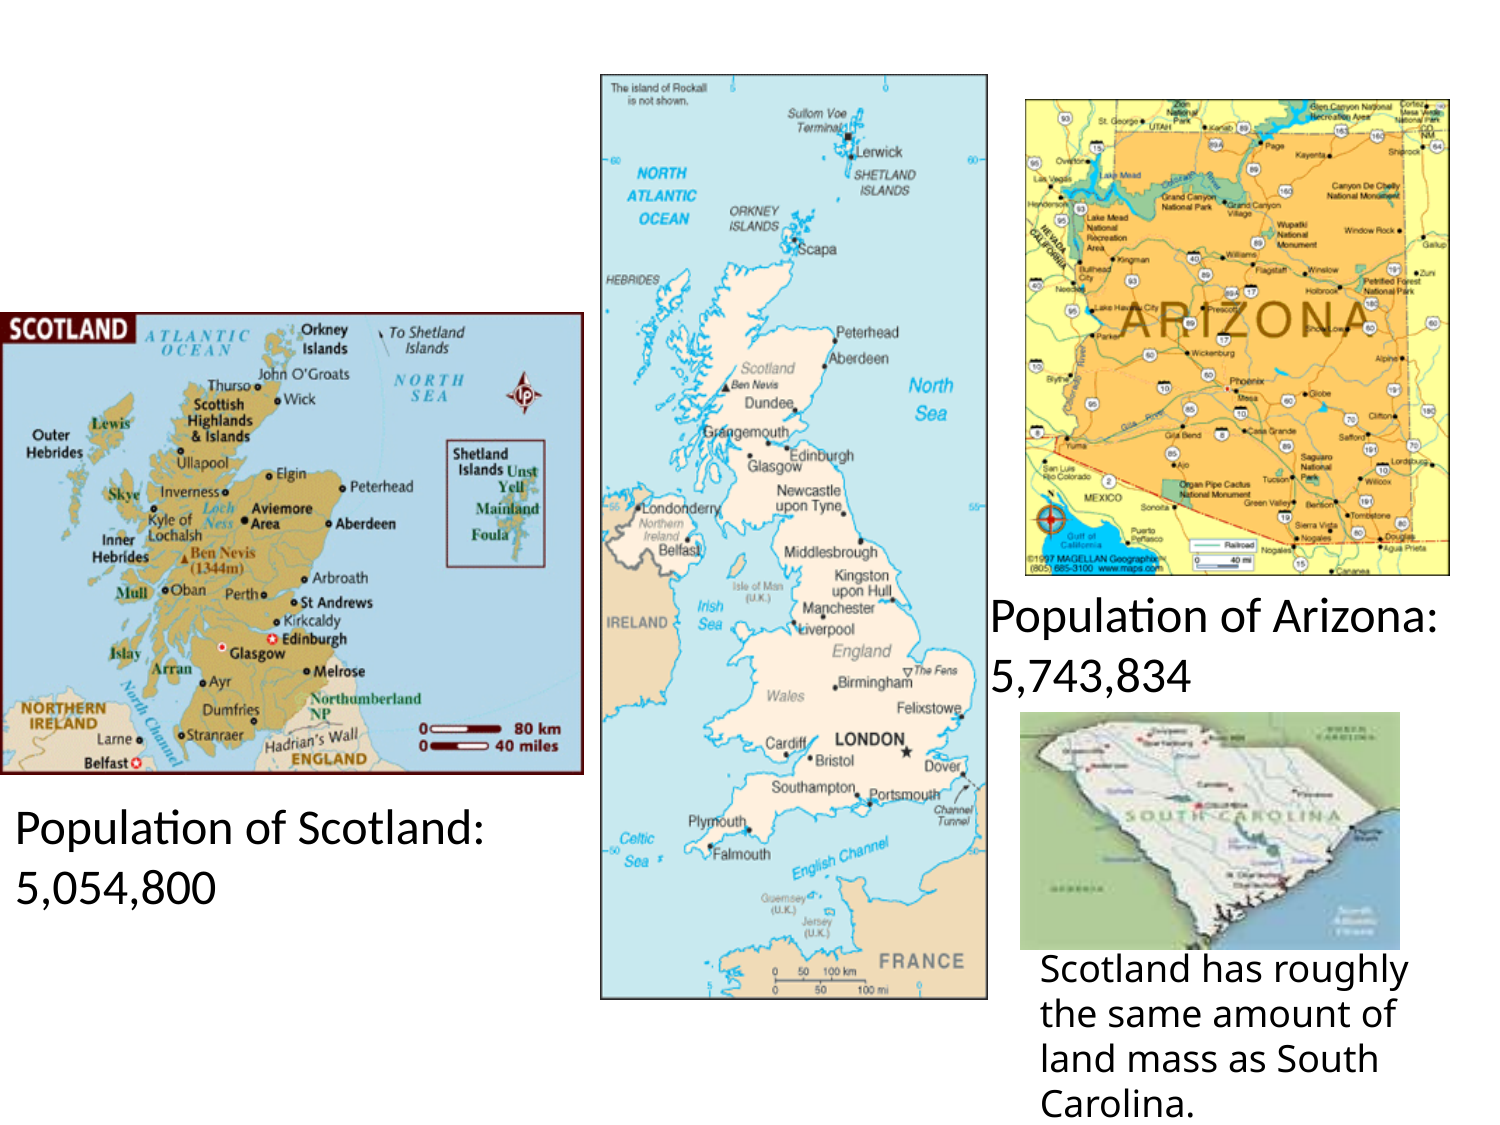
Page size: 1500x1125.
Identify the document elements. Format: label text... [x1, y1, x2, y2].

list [599, 74, 988, 1001]
text_box Population of Arizona: 5,743,834 [991, 574, 1500, 710]
picture [0, 312, 584, 776]
picture [1024, 99, 1451, 577]
text_box Population of Scotland: 5,054,800 [0, 787, 594, 923]
text_box Scotland has roughly the same amount of land mass as South Carolina. [1025, 937, 1425, 1125]
picture [1019, 712, 1401, 951]
